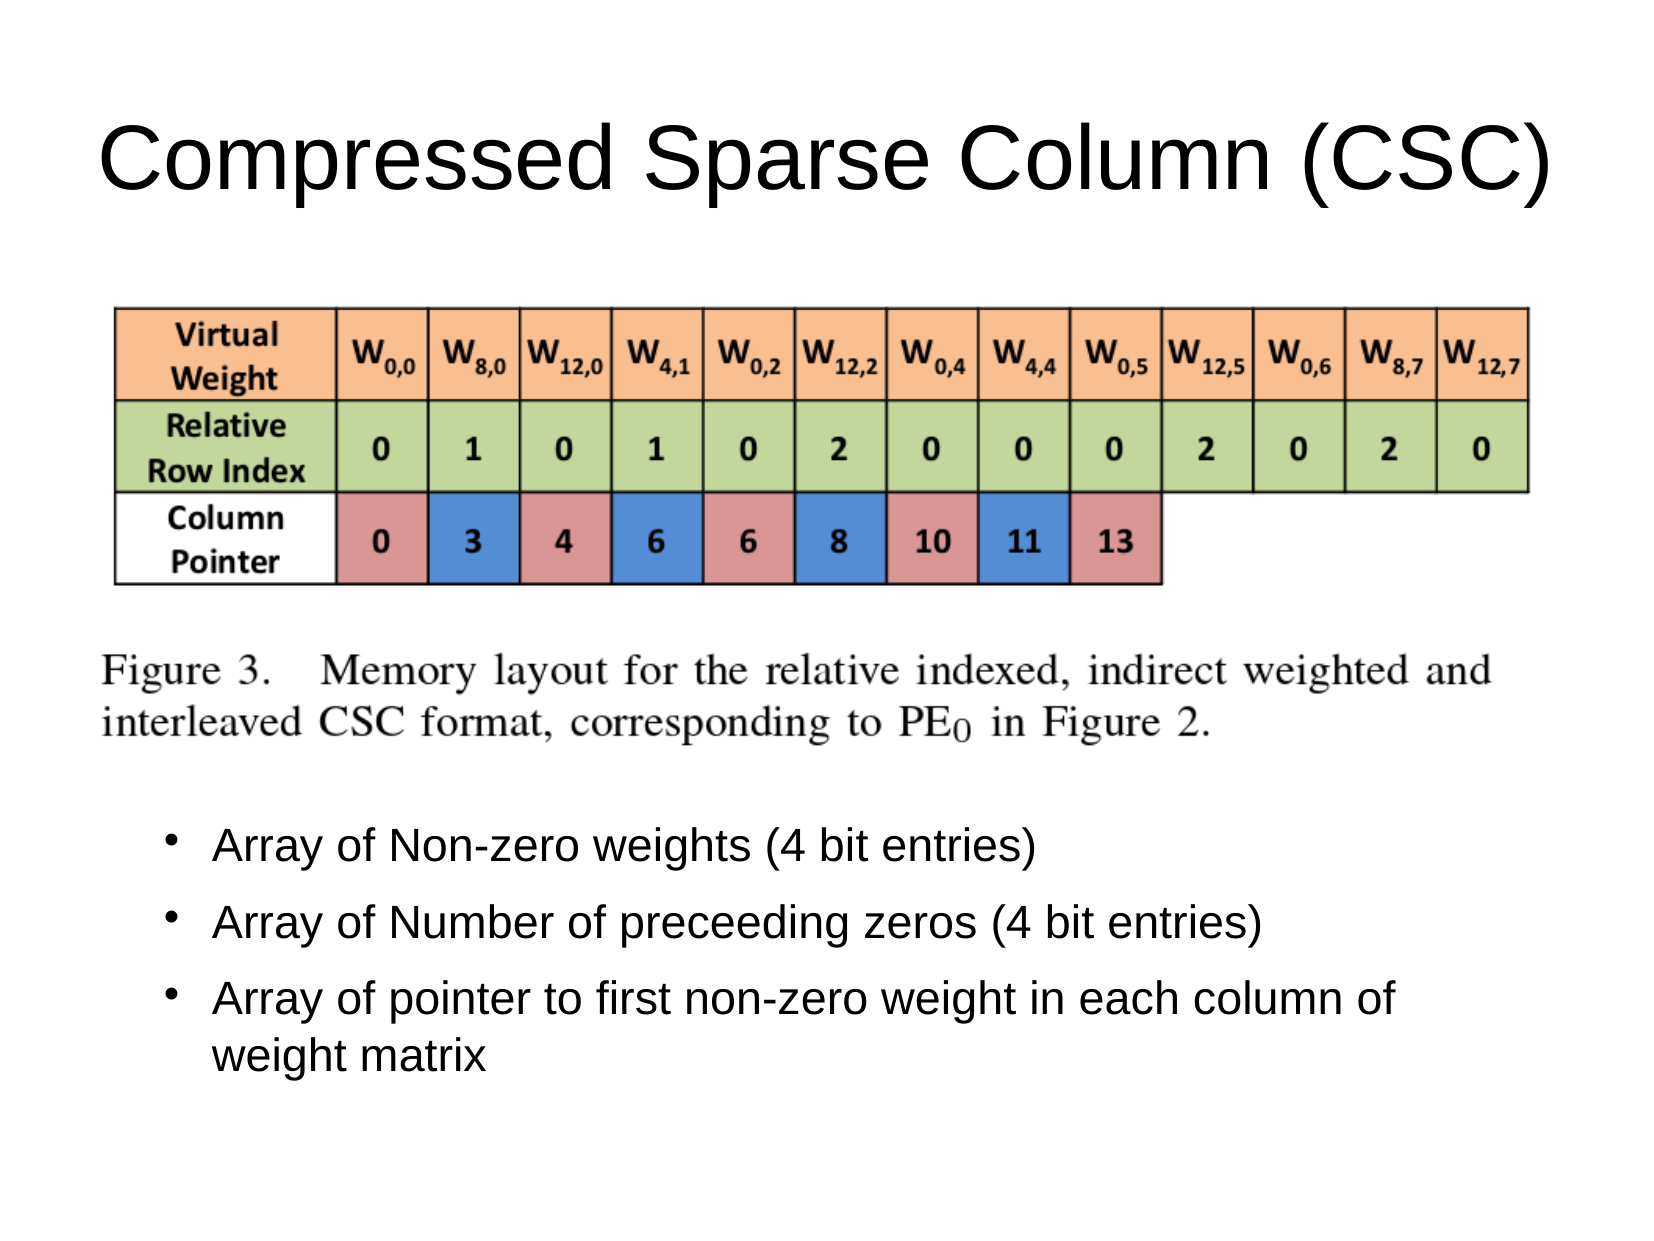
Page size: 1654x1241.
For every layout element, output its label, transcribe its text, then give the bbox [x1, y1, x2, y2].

text_box Array of Non-zero weights (4 bit entries) Array of Number of preceeding zeros (4 bit entries) Array of pointer to first non-zero weight in each column of weight matrix [147, 814, 1418, 1087]
text_box Compressed Sparse Column (CSC) [82, 49, 1571, 257]
picture [72, 271, 1571, 780]
